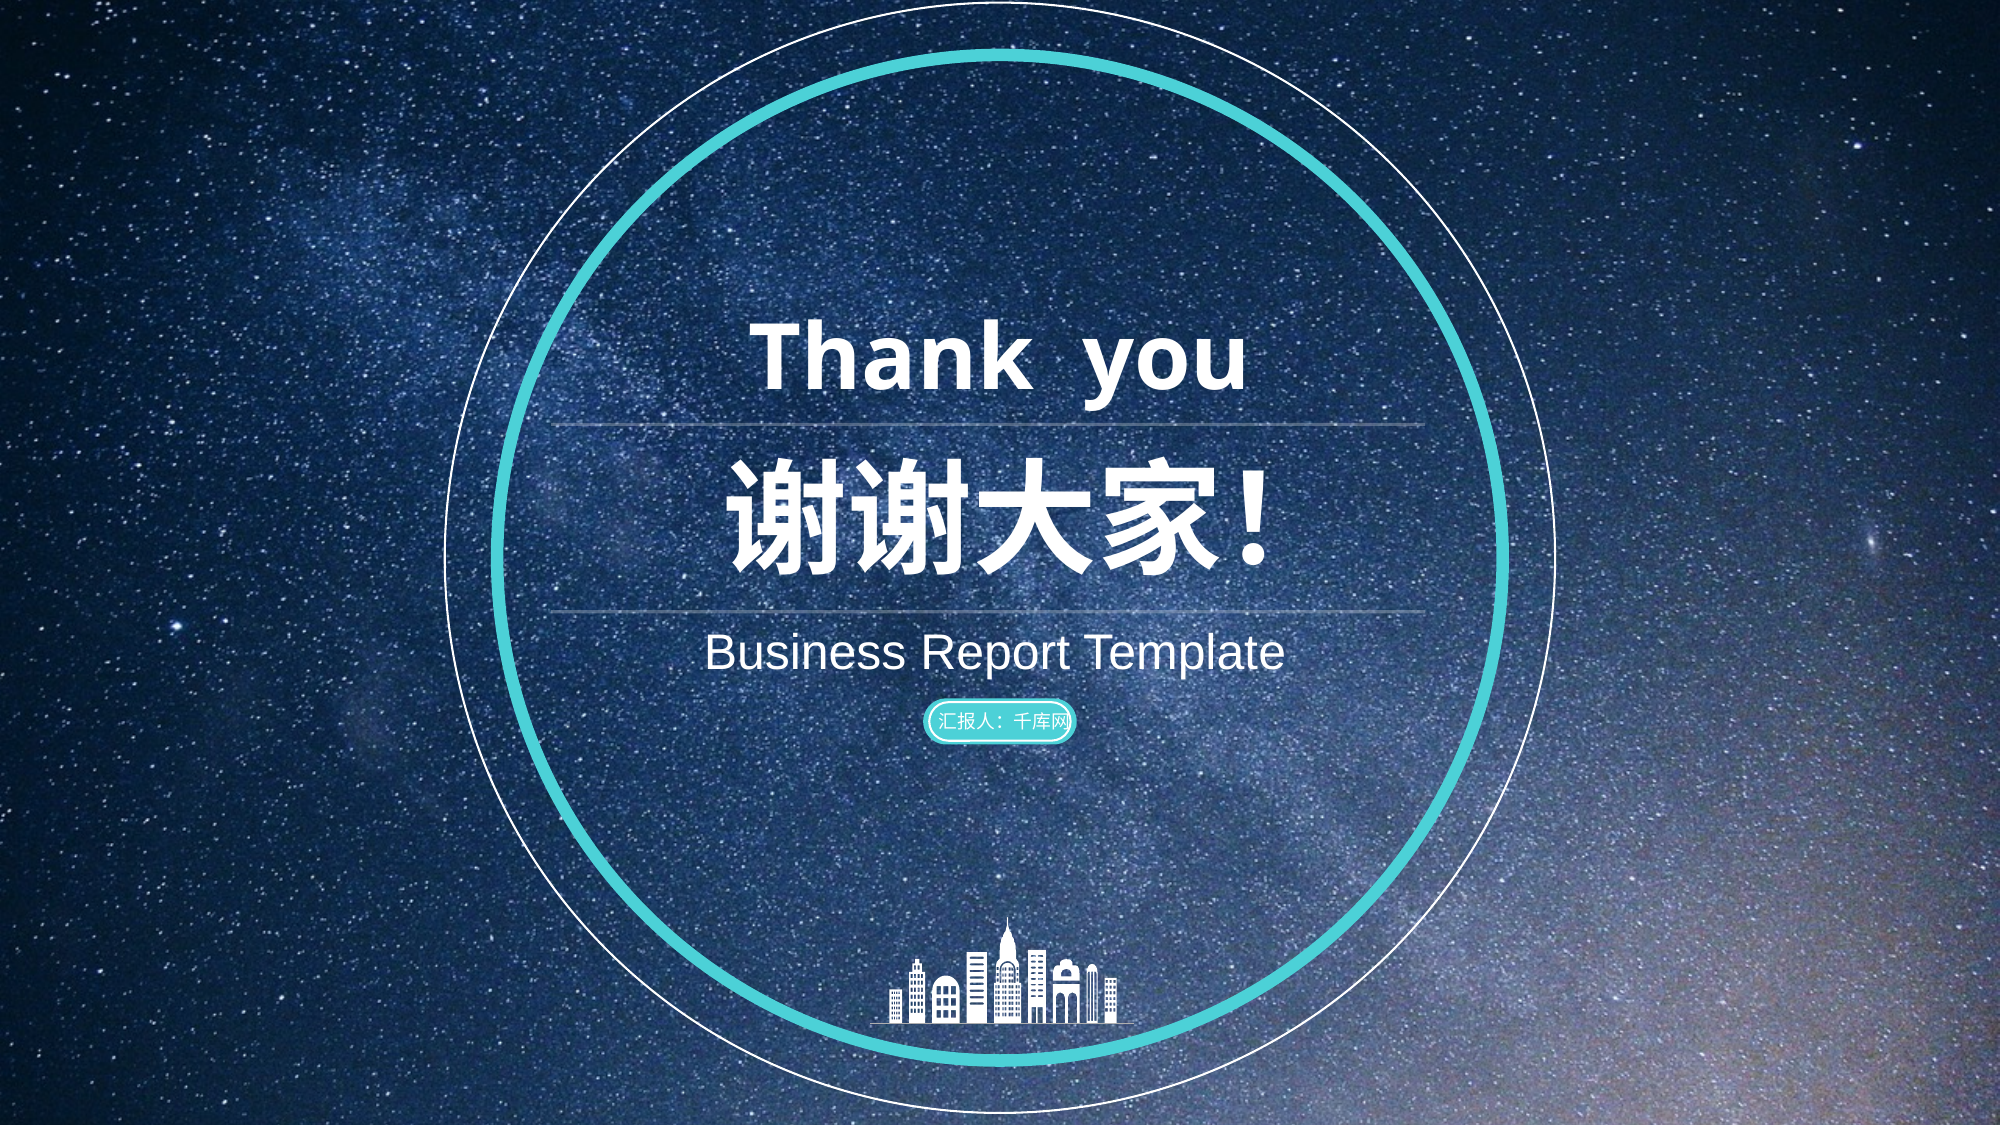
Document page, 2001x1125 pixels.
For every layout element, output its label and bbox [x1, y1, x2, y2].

text_box [923, 698, 1086, 745]
text_box [909, 958, 926, 1023]
text_box [443, 1, 1557, 1114]
text_box [1086, 963, 1098, 1023]
text_box [1104, 977, 1117, 1023]
text_box [994, 917, 1022, 1023]
text_box [1052, 959, 1080, 1023]
text_box [932, 975, 960, 1023]
text_box [966, 952, 987, 1023]
text_box [1028, 949, 1046, 1023]
picture [0, 0, 2000, 1125]
text_box [889, 989, 903, 1023]
